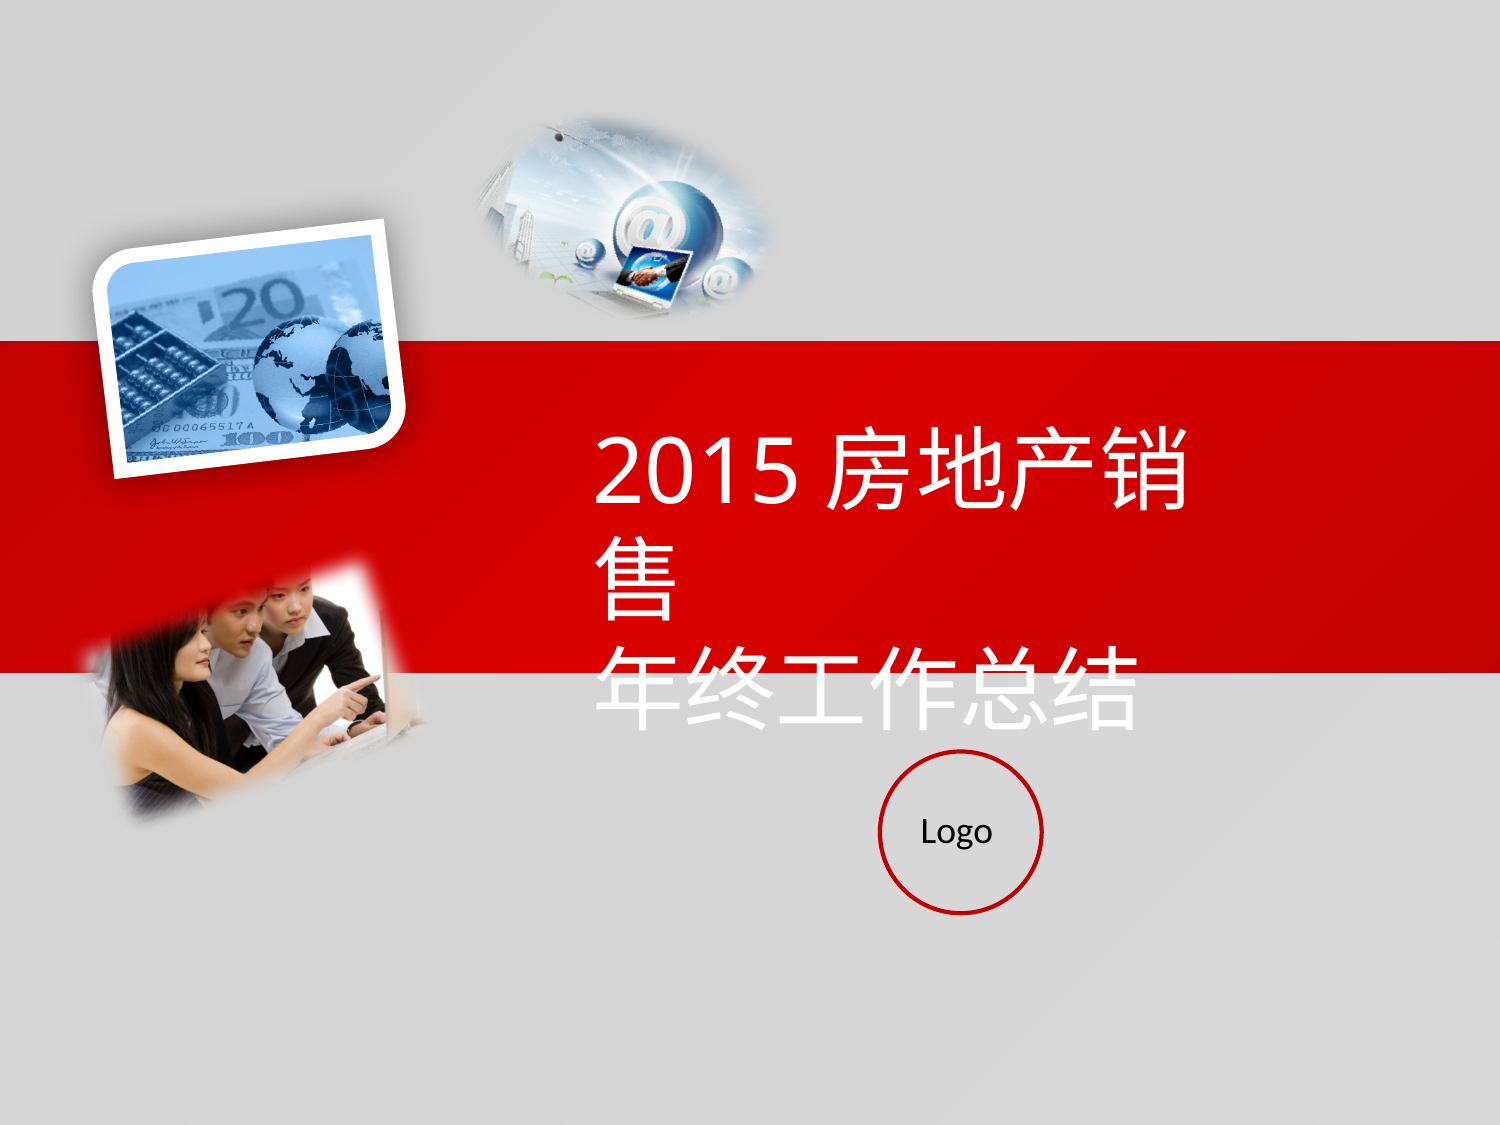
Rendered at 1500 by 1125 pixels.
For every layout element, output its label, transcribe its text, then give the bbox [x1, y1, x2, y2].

text_box 2015房地产销售 年终工作总结 [577, 404, 1294, 750]
picture [464, 111, 789, 325]
picture [78, 576, 420, 803]
text_box [877, 749, 1044, 916]
text_box Logo [905, 798, 1009, 858]
picture [107, 235, 392, 462]
